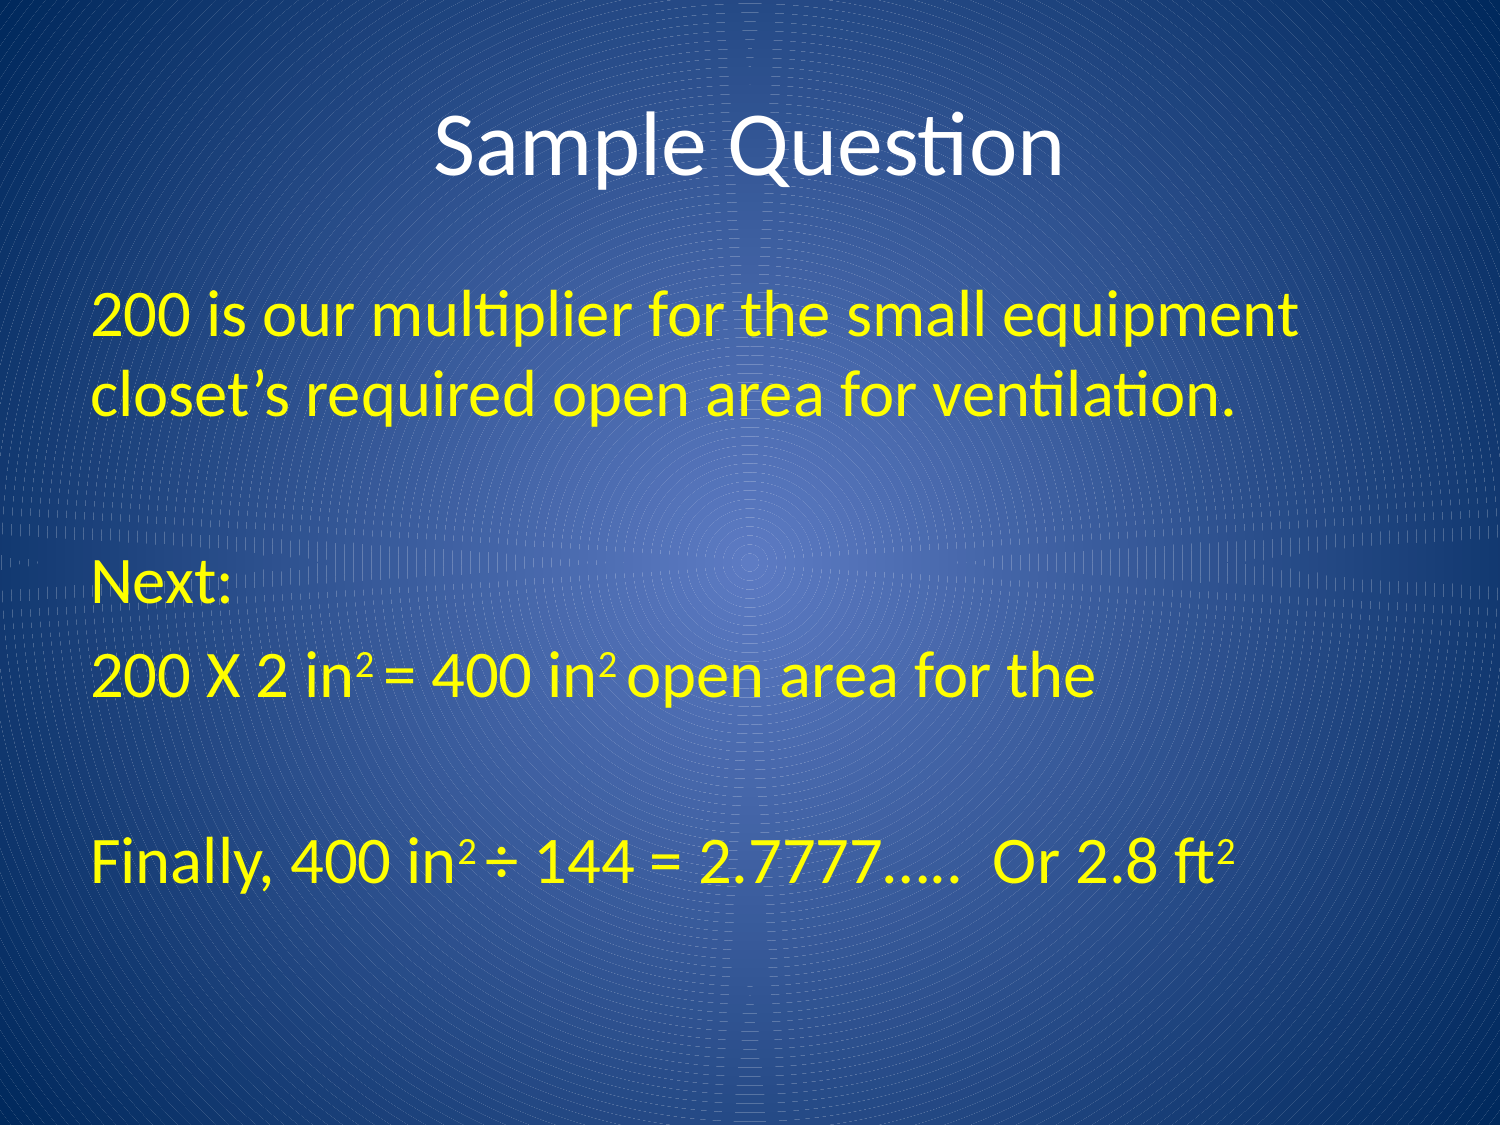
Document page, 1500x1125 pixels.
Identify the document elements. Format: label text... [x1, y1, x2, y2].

title Sample Question [75, 45, 1425, 233]
list 200 is our multiplier for the small equipment closet’s required open area for ventilation. Next: 200 X 2 in2 = 400 in2 open area for the Finally, 400 in2 ÷ 144 = 2.7777….. Or 2.8 ft2 [75, 262, 1425, 1005]
